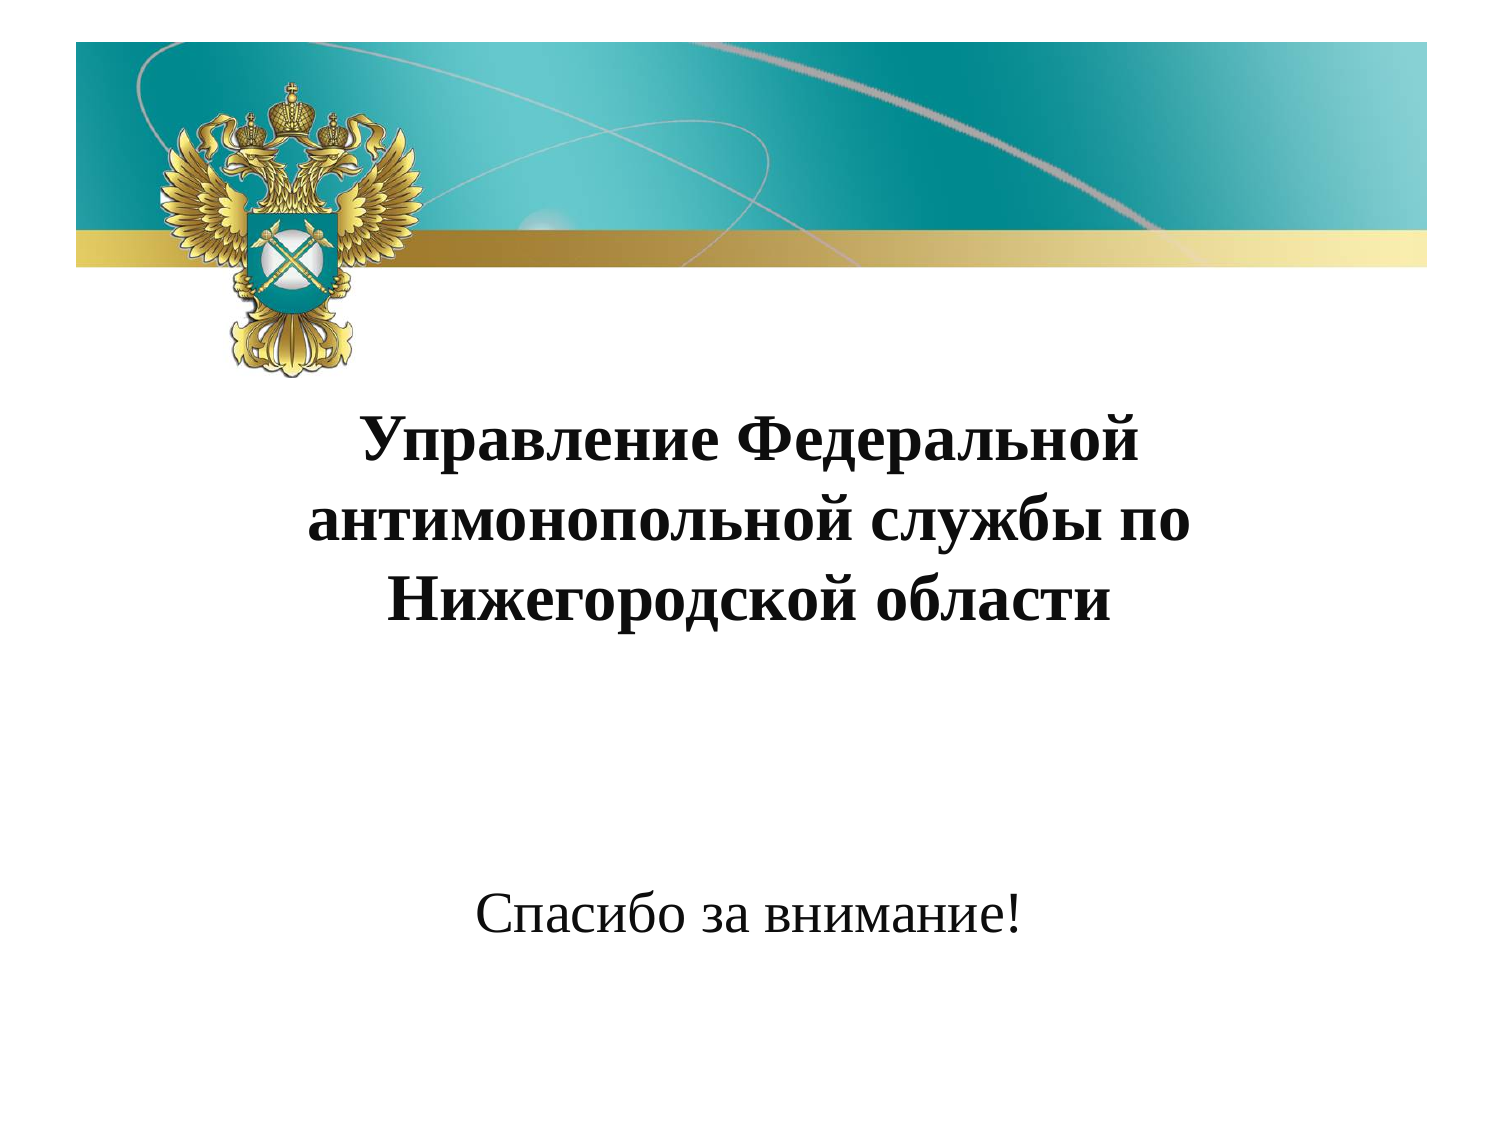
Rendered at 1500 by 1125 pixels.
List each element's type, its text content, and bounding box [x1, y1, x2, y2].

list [76, 42, 1427, 378]
text_box Управление Федеральной антимонопольной службы по Нижегородской области Спасибо за внимание! [145, 386, 1354, 990]
